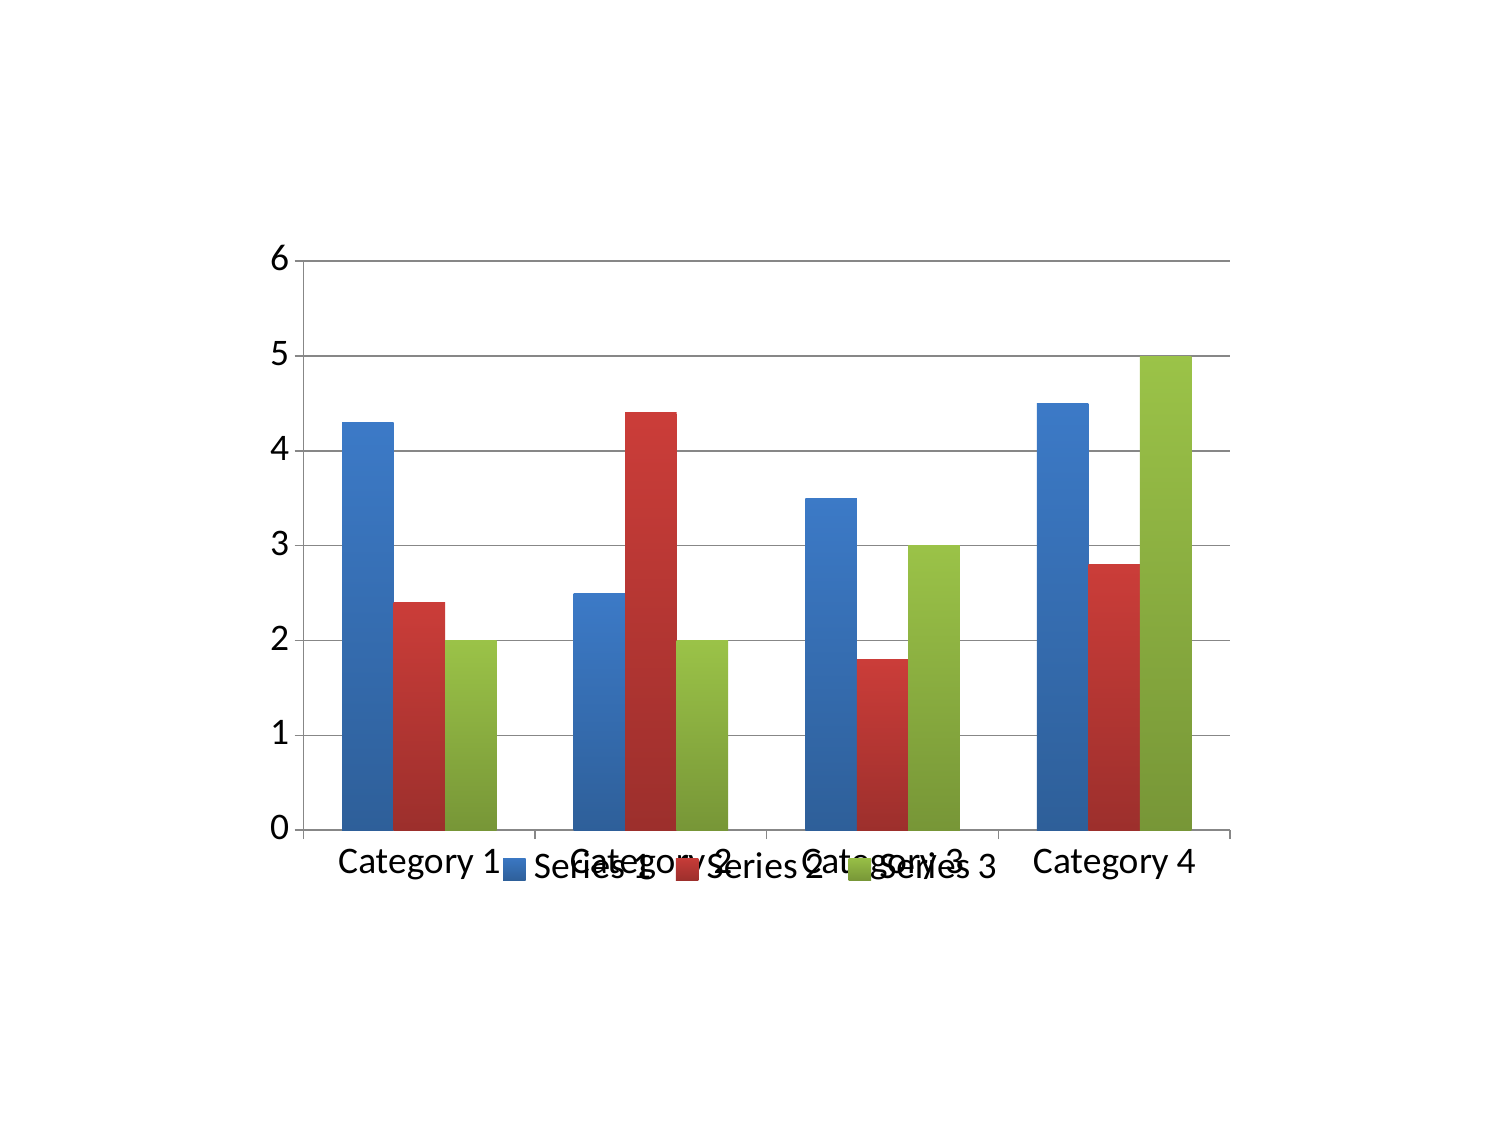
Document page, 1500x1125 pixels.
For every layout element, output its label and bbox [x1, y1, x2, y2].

chart [249, 228, 1251, 897]
